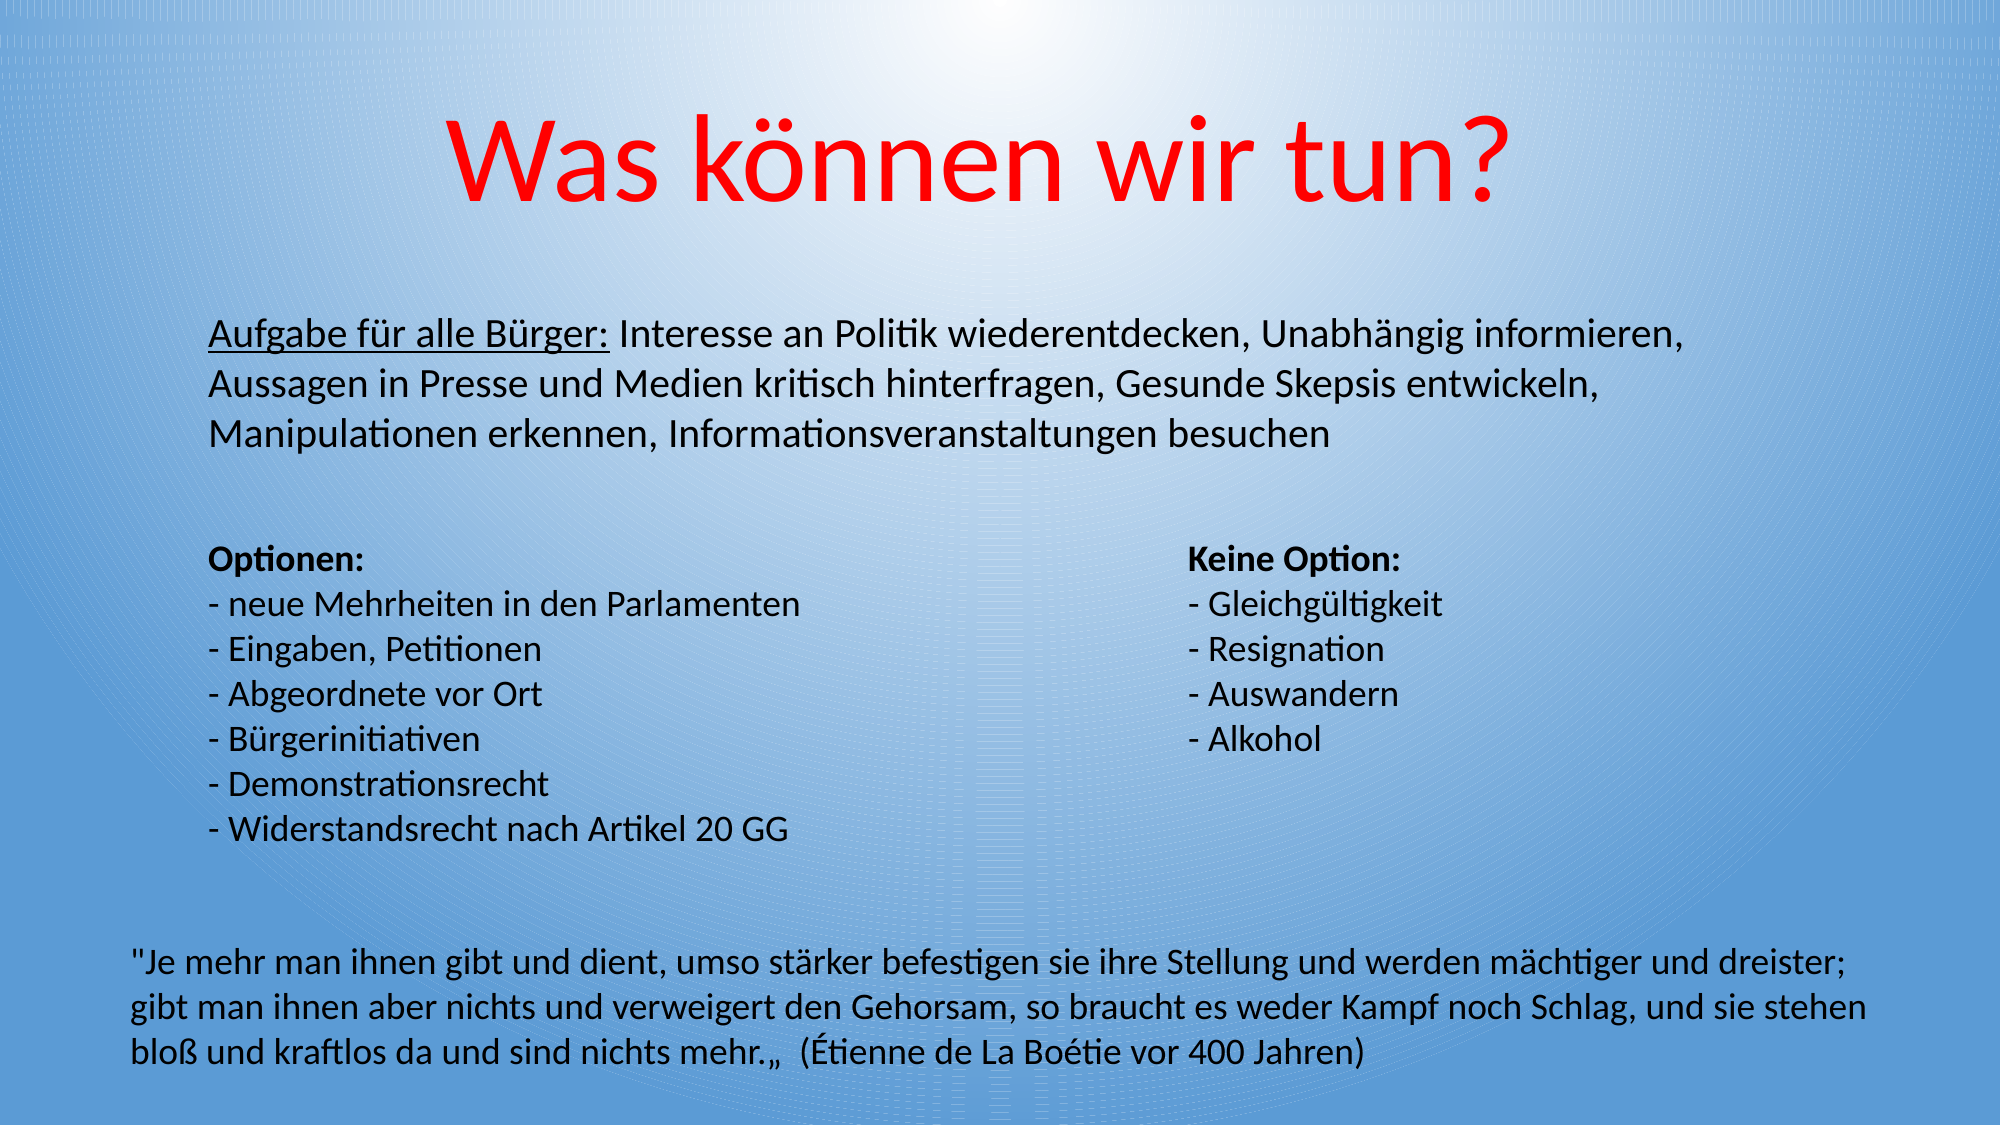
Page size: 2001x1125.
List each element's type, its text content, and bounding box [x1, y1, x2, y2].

text_box "Je mehr man ihnen gibt und dient, umso stärker befestigen sie ihre Stellung und werden mächtiger und dreister; gibt man ihnen aber nichts und verweigert den Gehorsam, so braucht es weder Kampf noch Schlag, und sie stehen bloß und kraftlos da und sind nichts mehr.„ (Étienne de La Boétie vor 400 Jahren) [115, 929, 1893, 1080]
text_box Optionen: - neue Mehrheiten in den Parlamenten - Eingaben, Petitionen - Abgeordnete vor Ort - Bürgerinitiativen - Demonstrationsrecht - Widerstandsrecht nach Artikel 20 GG [193, 526, 908, 856]
text_box Was können wir tun? [244, 69, 1719, 234]
text_box Aufgabe für alle Bürger: Interesse an Politik wiederentdecken, Unabhängig informieren, Aussagen in Presse und Medien kritisch hinterfragen, Gesunde Skepsis entwickeln, Manipulationen erkennen, Informationsveranstaltungen besuchen [193, 298, 1770, 464]
text_box Keine Option: - Gleichgültigkeit - Resignation - Auswandern - Alkohol [1173, 526, 1629, 766]
